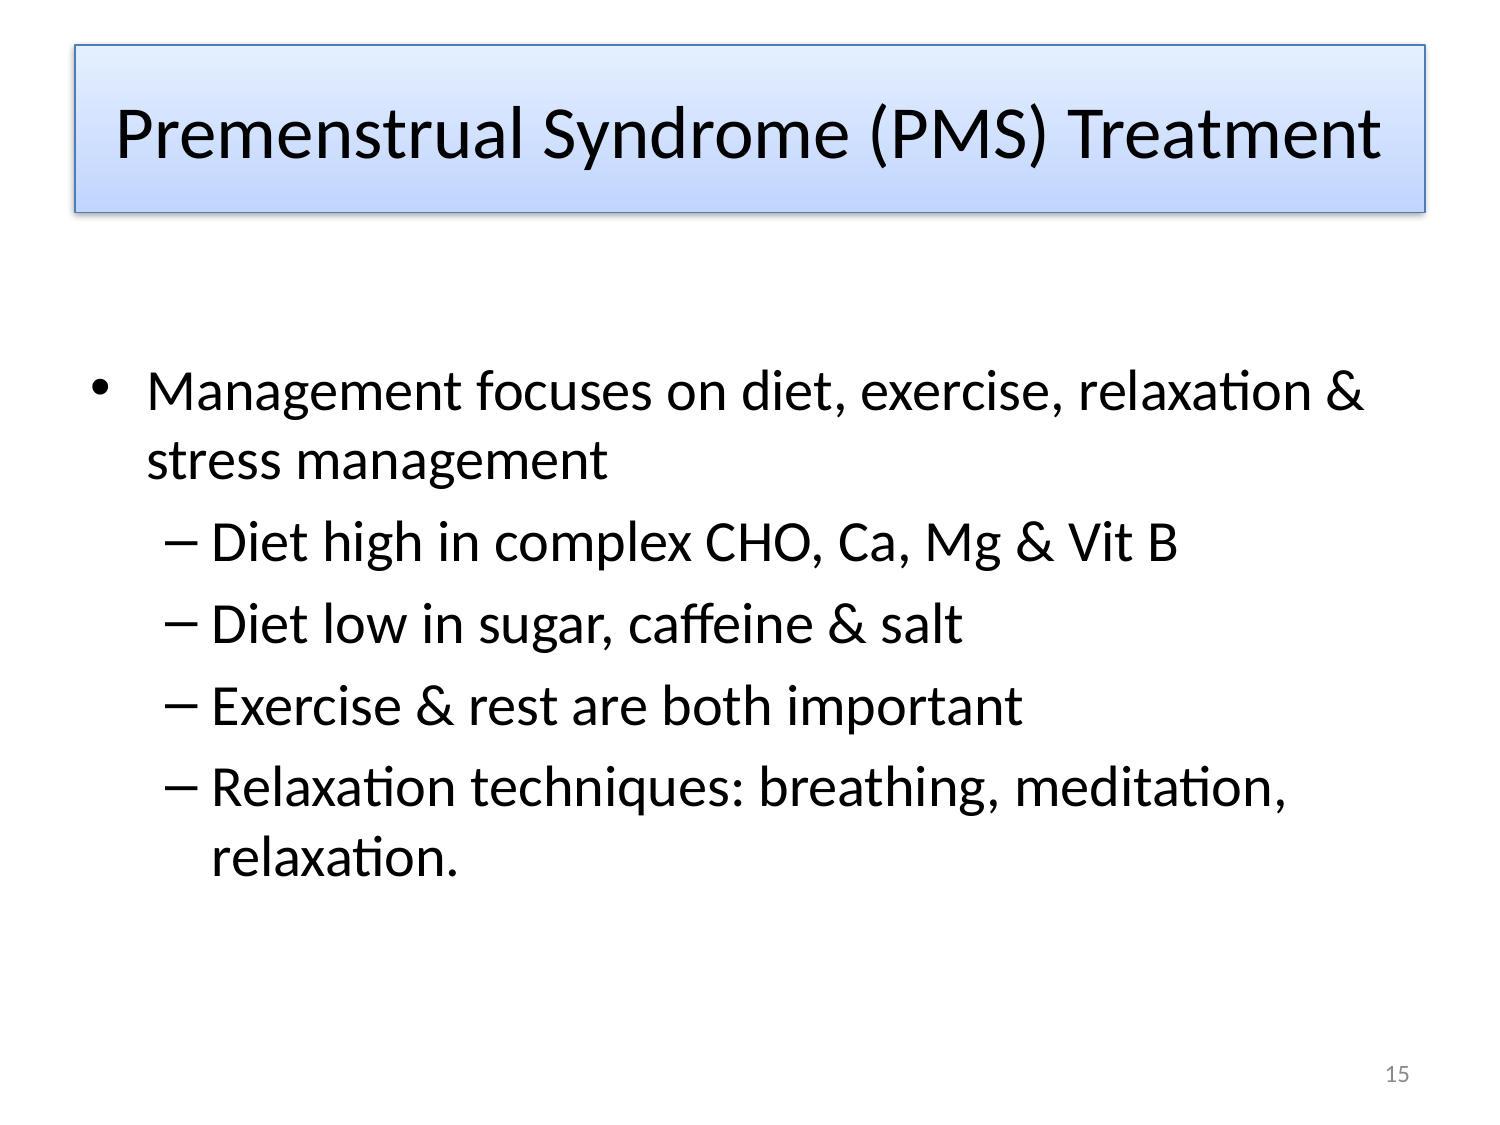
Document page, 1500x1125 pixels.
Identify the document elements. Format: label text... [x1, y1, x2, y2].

slide_number 15 [1074, 1042, 1425, 1103]
title Premenstrual Syndrome (PMS) Treatment [74, 44, 1426, 213]
list Management focuses on diet, exercise, relaxation & stress management Diet high in complex CHO, Ca, Mg & Vit B Diet low in sugar, caffeine & salt Exercise & rest are both important Relaxation techniques: breathing, meditation, relaxation. [75, 262, 1425, 1005]
